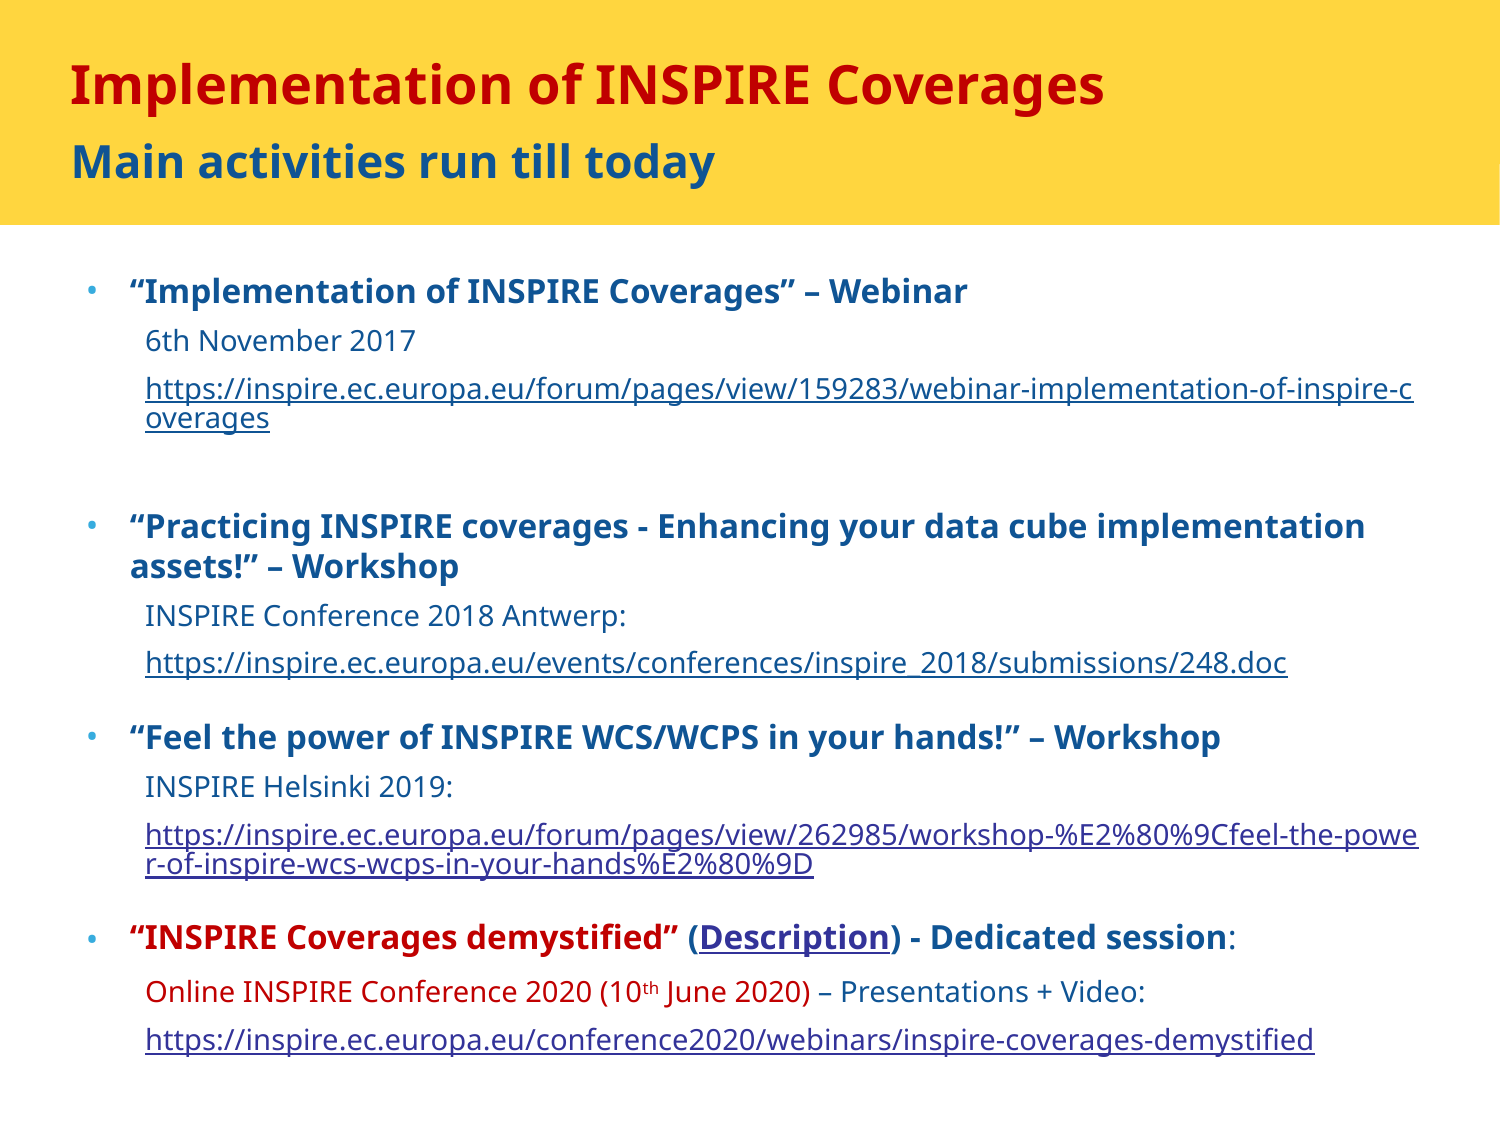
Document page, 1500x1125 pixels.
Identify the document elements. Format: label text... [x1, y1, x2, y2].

list “Implementation of INSPIRE Coverages” – Webinar 6th November 2017 https://inspire.ec.europa.eu/forum/pages/view/159283/webinar-implementation-of-inspire-coverages “Practicing INSPIRE coverages - Enhancing your data cube implementation assets!” – Workshop INSPIRE Conference 2018 Antwerp: https://inspire.ec.europa.eu/events/conferences/inspire_2018/submissions/248.doc “Feel the power of INSPIRE WCS/WCPS in your hands!” – Workshop INSPIRE Helsinki 2019: https://inspire.ec.europa.eu/forum/pages/view/262985/workshop-%E2%80%9Cfeel-the-power-of-inspire-wcs-wcps-in-your-hands%E2%80%9D “INSPIRE Coverages demystified” (Description) - Dedicated session: Online INSPIRE Conference 2020 (10th June 2020) – Presentations + Video: https://inspire.ec.europa.eu/conference2020/webinars/inspire-coverages-demystified [70, 262, 1445, 1083]
title Implementation of INSPIRE Coverages Main activities run till today [70, 50, 1430, 190]
